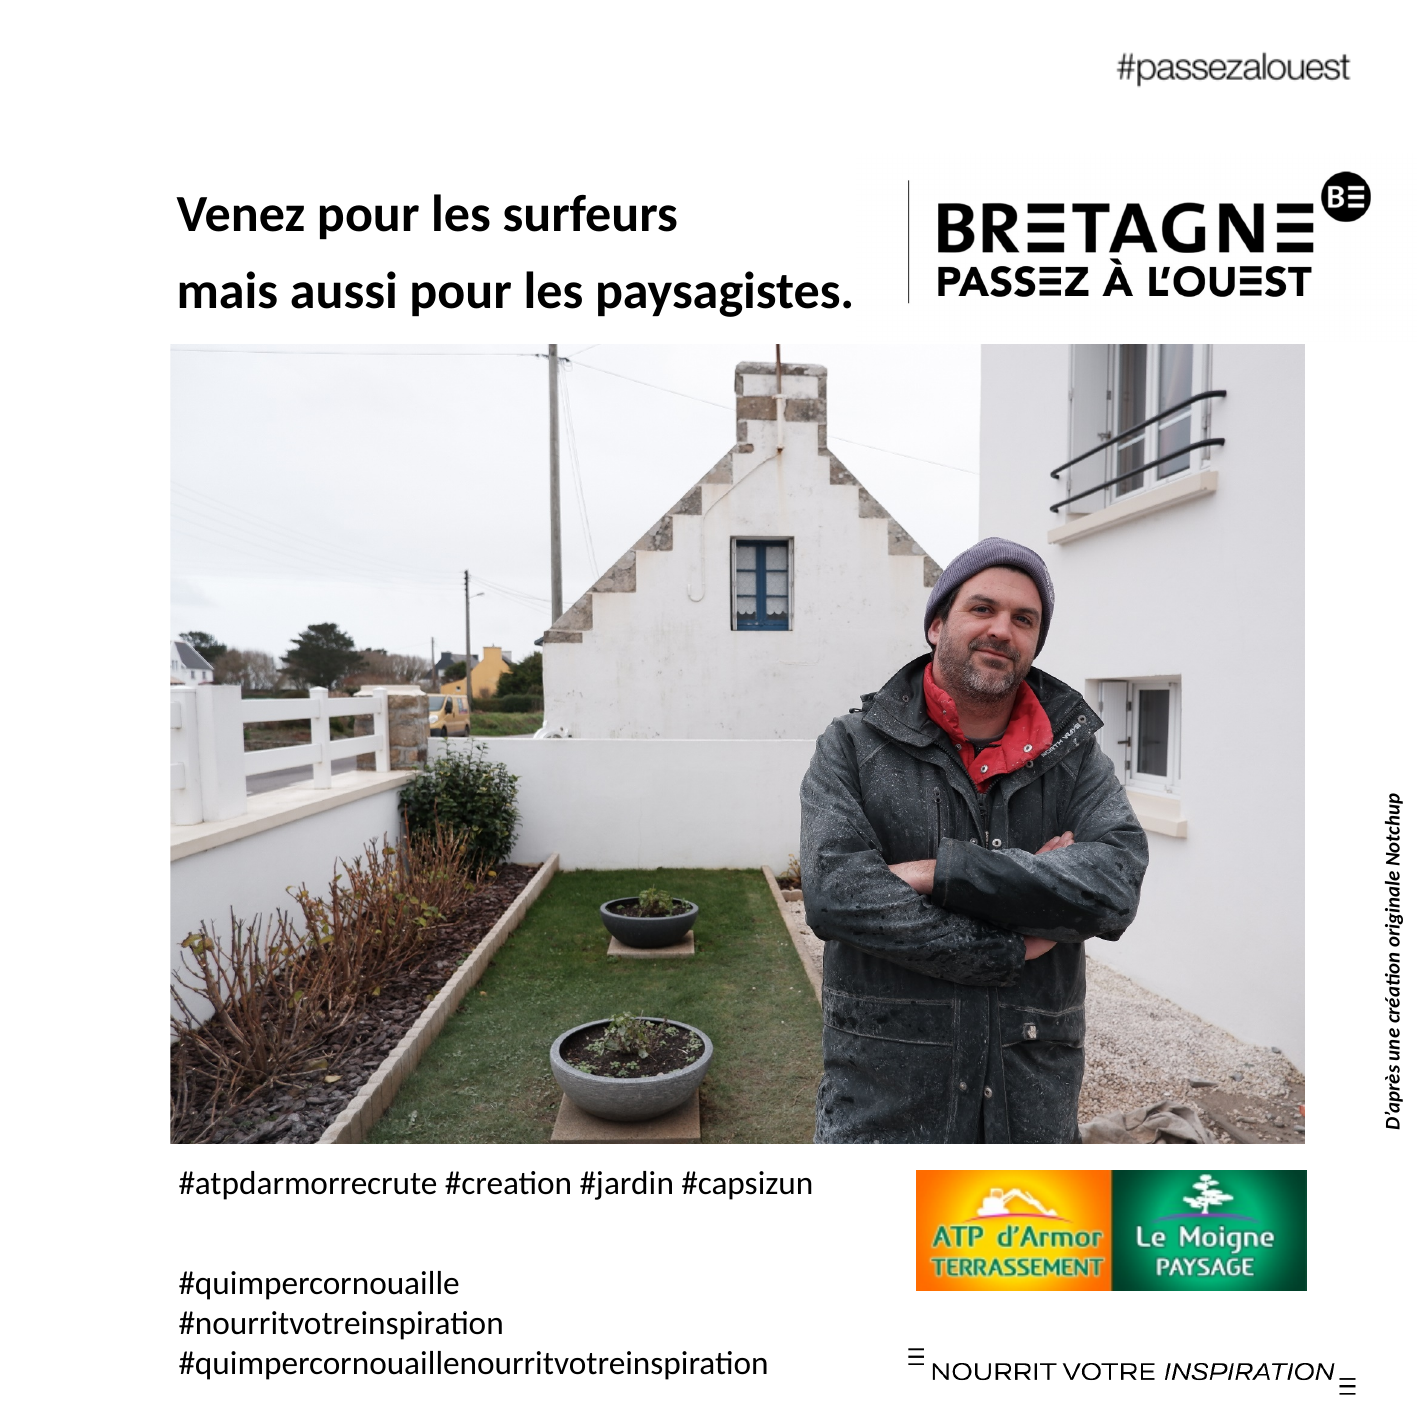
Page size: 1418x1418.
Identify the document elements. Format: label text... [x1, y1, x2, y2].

text_box #quimpercornouaille #nourritvotreinspiration #quimpercornouaillenourritvotreinspiration [163, 1254, 908, 1418]
picture [916, 1170, 1307, 1291]
text_box Venez pour les surfeurs mais aussi pour les paysagistes. [161, 157, 856, 298]
text_box #atpdarmorrecrute #creation #jardin #capsizun [163, 1154, 1033, 1254]
picture [1100, 28, 1365, 114]
picture [170, 344, 1305, 1144]
picture [856, 153, 1418, 342]
picture [802, 1315, 1418, 1414]
text_box D’après une création originale Notchup [1371, 778, 1412, 1146]
